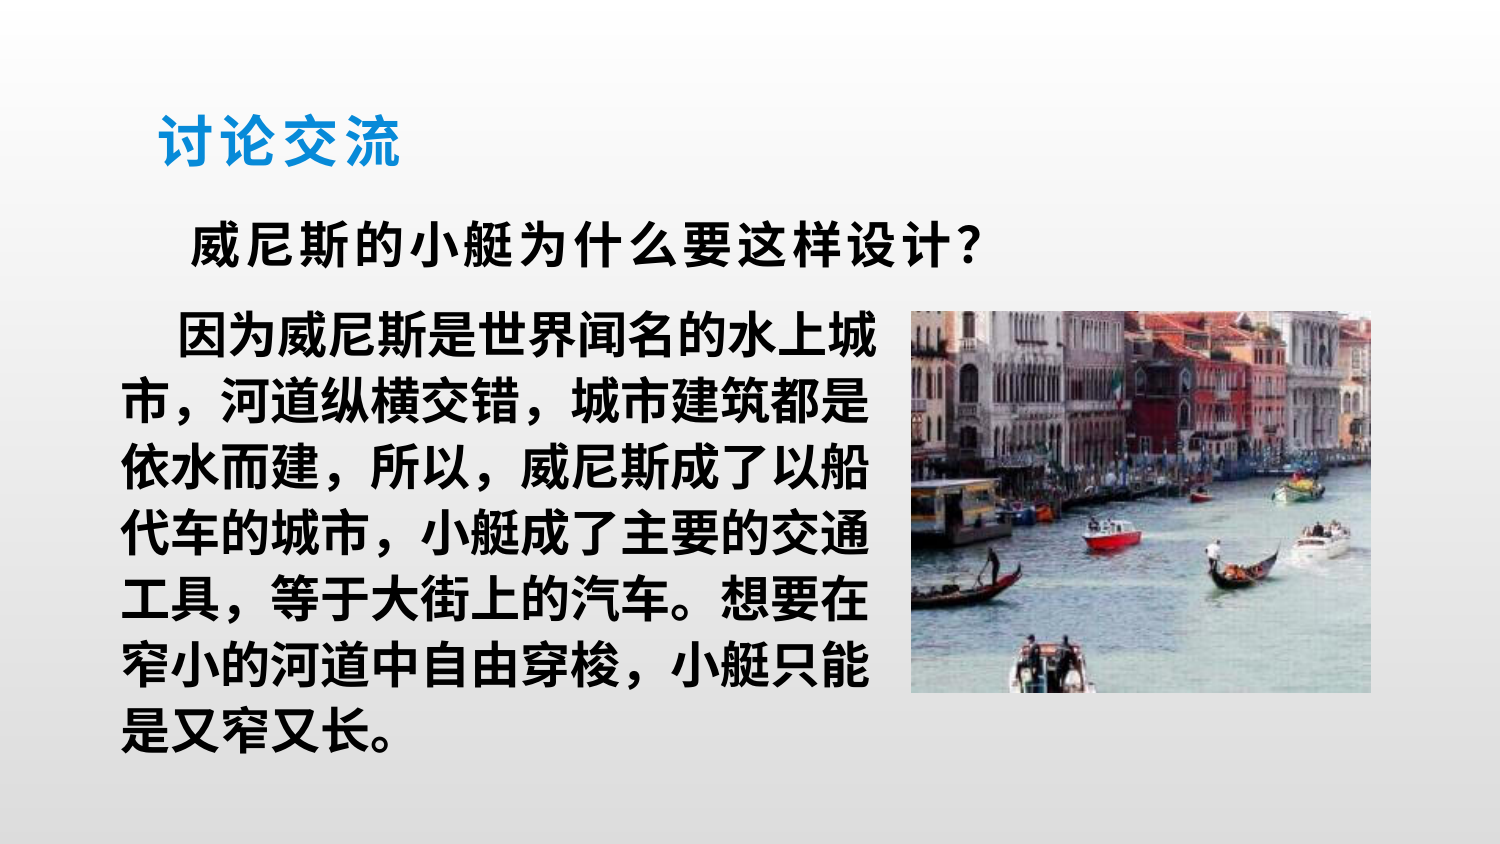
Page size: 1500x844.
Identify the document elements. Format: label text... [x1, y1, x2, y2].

text_box 威尼斯的小艇为什么要这样设计？ [107, 192, 1194, 294]
text_box 因为威尼斯是世界闻名的水上城市，河道纵横交错，城市建筑都是依水而建，所以，威尼斯成了以船代车的城市，小艇成了主要的交通工具，等于大街上的汽车。想要在窄小的河道中自由穿梭，小艇只能是又窄又长。 [109, 291, 919, 844]
picture [911, 311, 1371, 693]
text_box 讨论交流 [146, 100, 426, 180]
